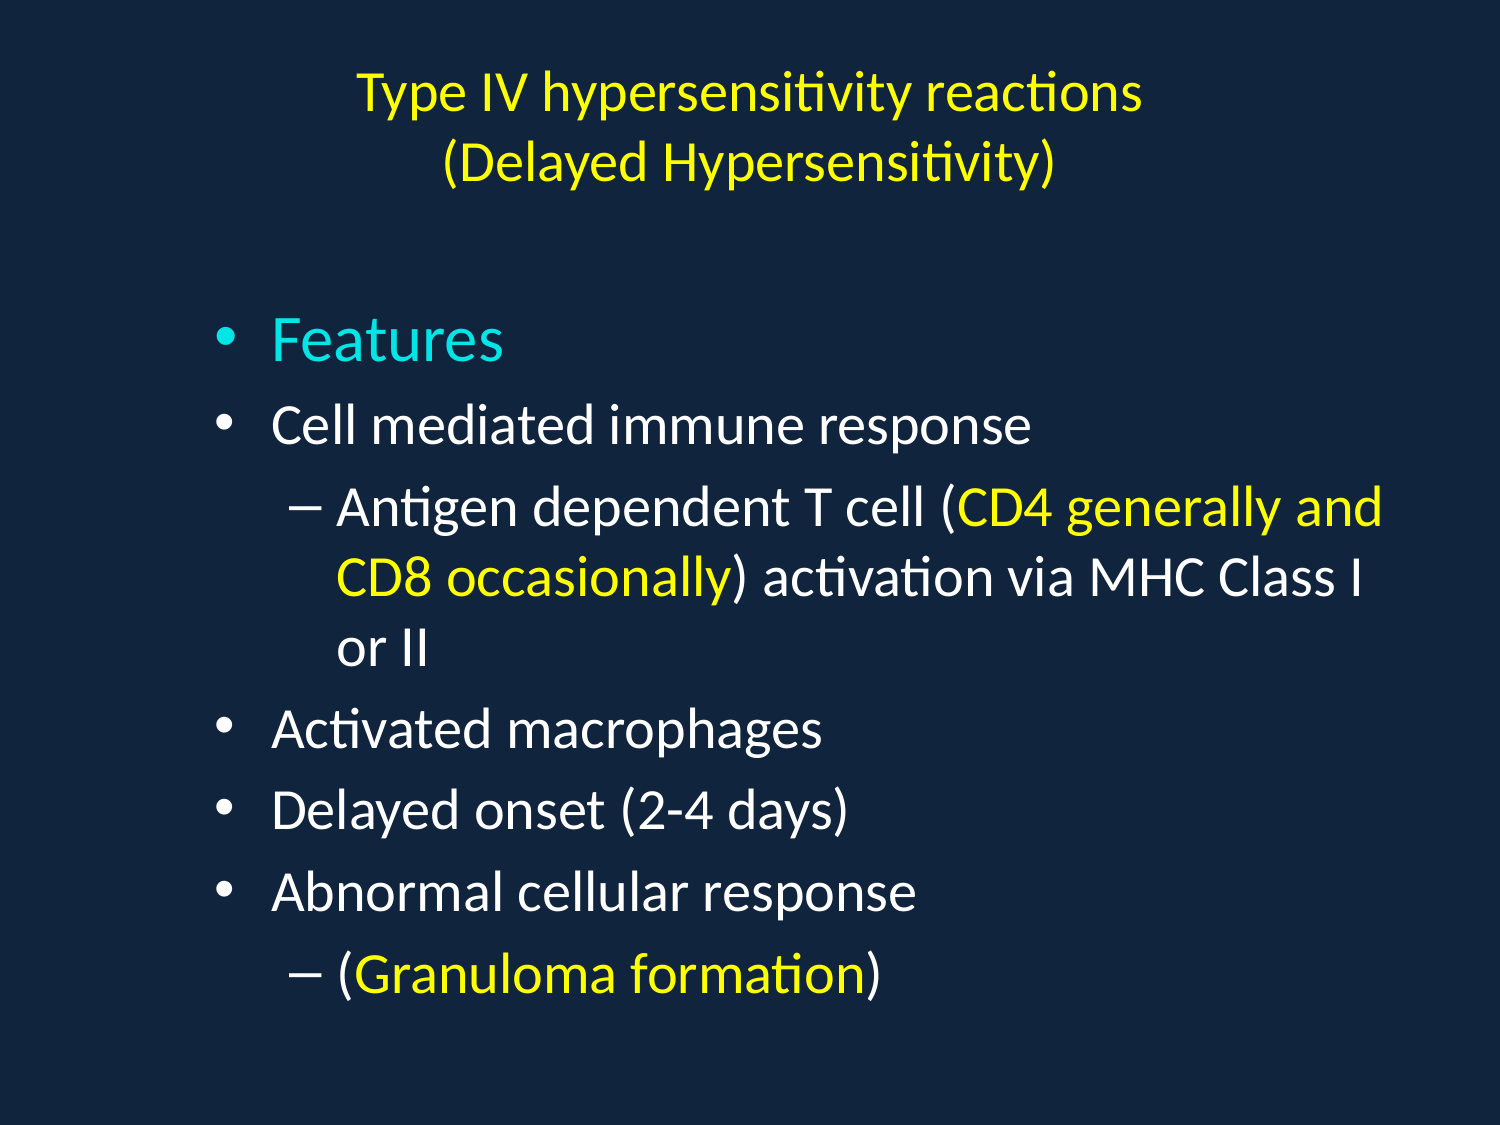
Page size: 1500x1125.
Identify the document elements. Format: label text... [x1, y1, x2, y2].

text_box Type IV hypersensitivity reactions (Delayed Hypersensitivity) [74, 45, 1425, 234]
text_box Features Cell mediated immune response Antigen dependent T cell (CD4 generally and CD8 occasionally) activation via MHC Class I or II Activated macrophages Delayed onset (2-4 days) Abnormal cellular response (Granuloma formation) [199, 287, 1400, 1031]
